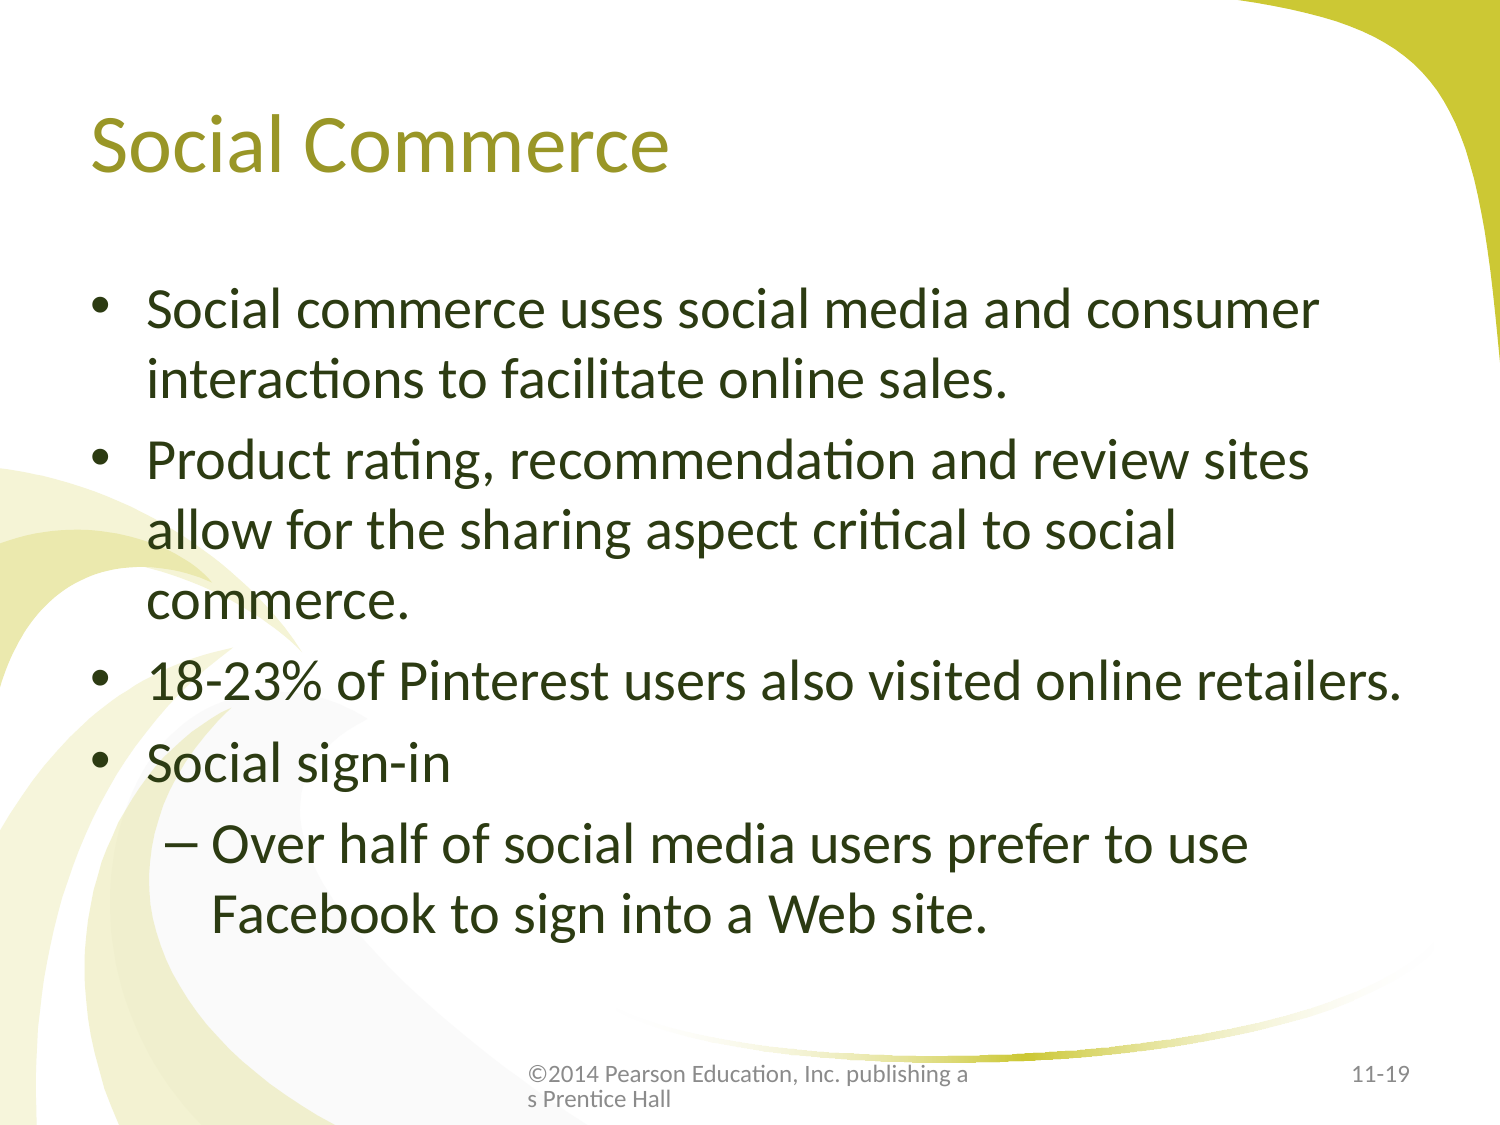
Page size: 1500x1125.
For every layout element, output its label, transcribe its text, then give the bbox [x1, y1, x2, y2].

footer ©2014 Pearson Education, Inc. publishing as Prentice Hall [512, 1042, 988, 1103]
title Social Commerce [75, 45, 1425, 233]
list Social commerce uses social media and consumer interactions to facilitate online sales. Product rating, recommendation and review sites allow for the sharing aspect critical to social commerce. 18-23% of Pinterest users also visited online retailers. Social sign-in Over half of social media users prefer to use Facebook to sign into a Web site. [75, 262, 1425, 1005]
slide_number 11-19 [1074, 1042, 1425, 1103]
